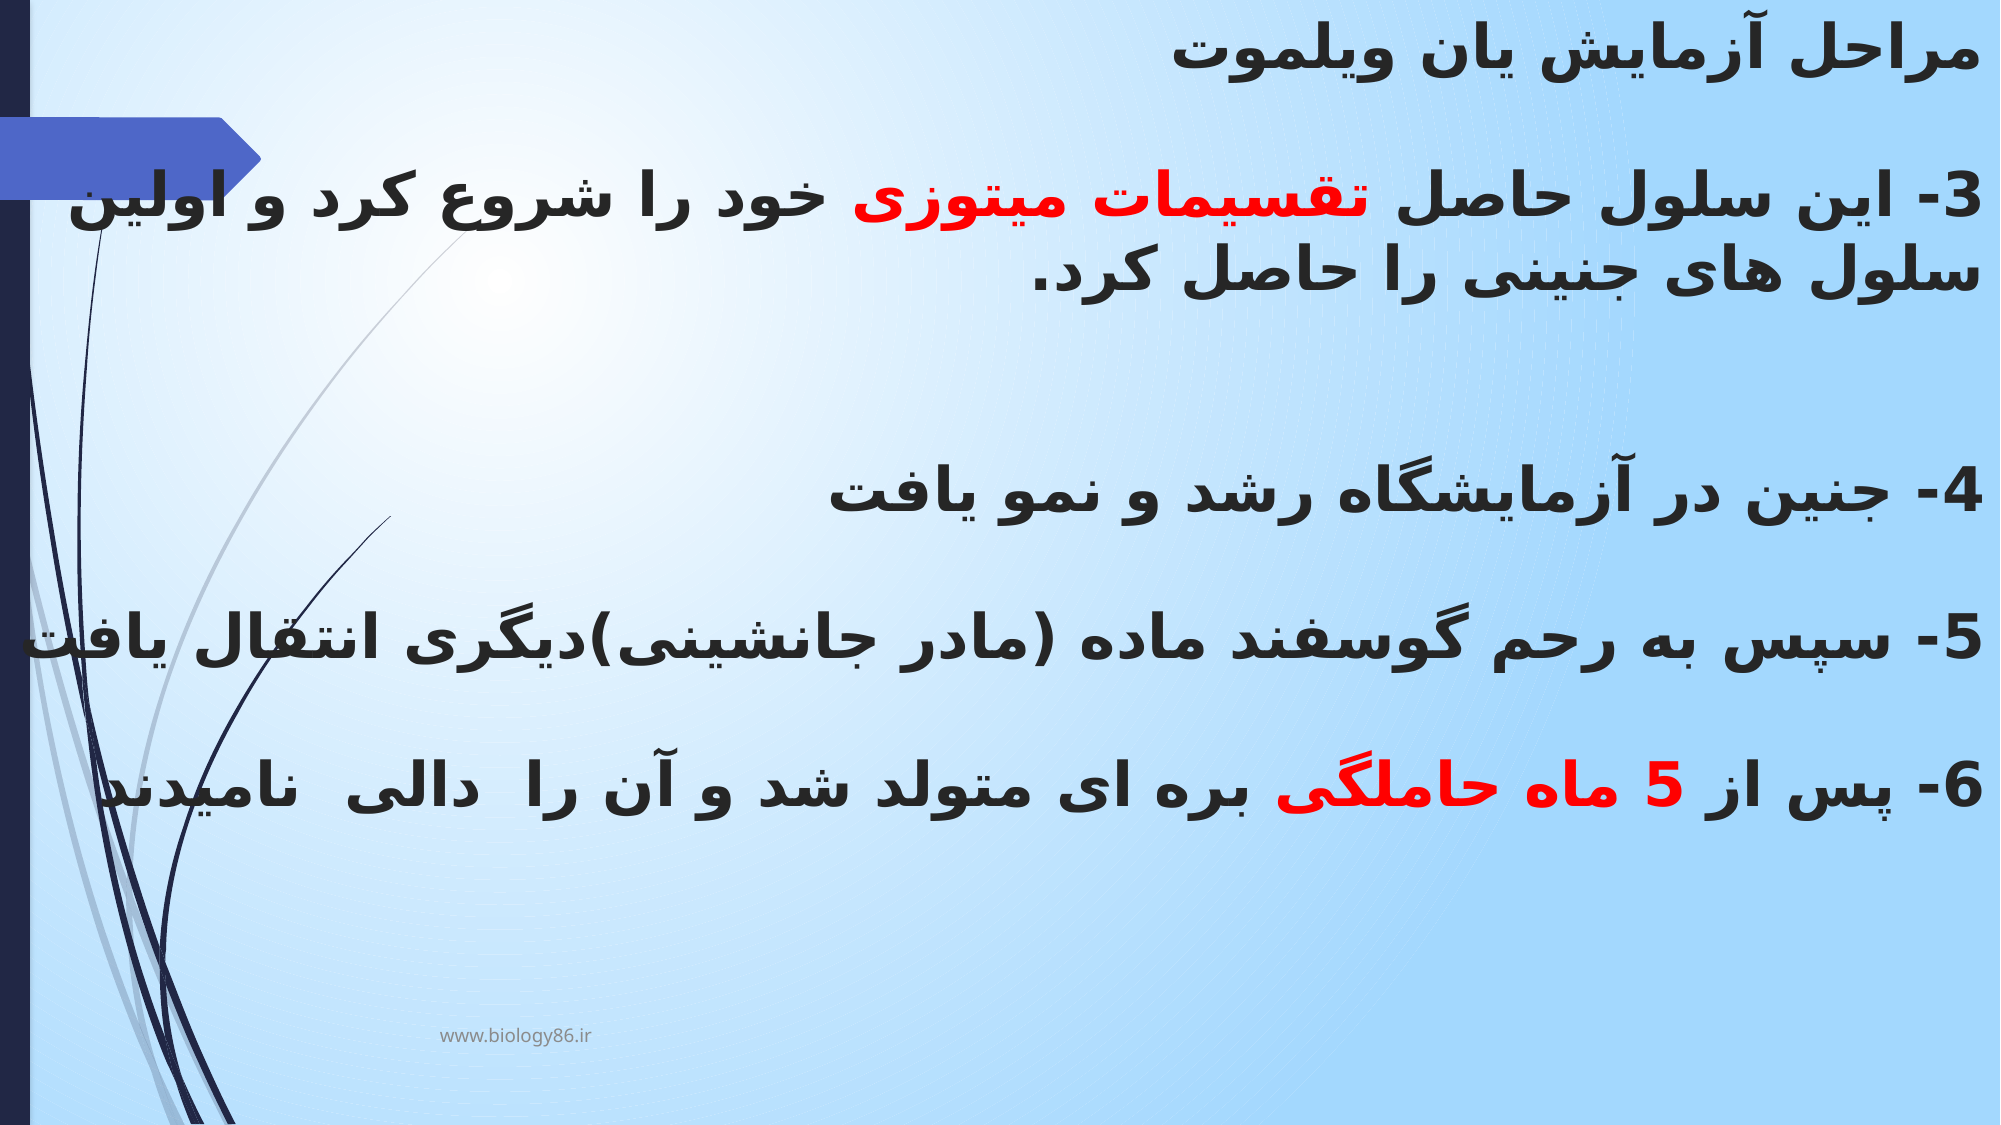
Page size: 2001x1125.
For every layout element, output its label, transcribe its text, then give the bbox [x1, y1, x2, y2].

title مراحل آزمایش یان ویلموت 3- این سلول حاصل تقسیمات میتوزی خود را شروع کرد و اولین سلول های جنینی را حاصل کرد. 4- جنین در آزمایشگاه رشد و نمو یافت 5- سپس به رحم گوسفند ماده (مادر جانشینی)دیگری انتقال یافت 6- پس از 5 ماه حاملگی بره ای متولد شد و آن را دالی نامیدند [0, 0, 2000, 1125]
footer www.biology86.ir [424, 1006, 1675, 1067]
